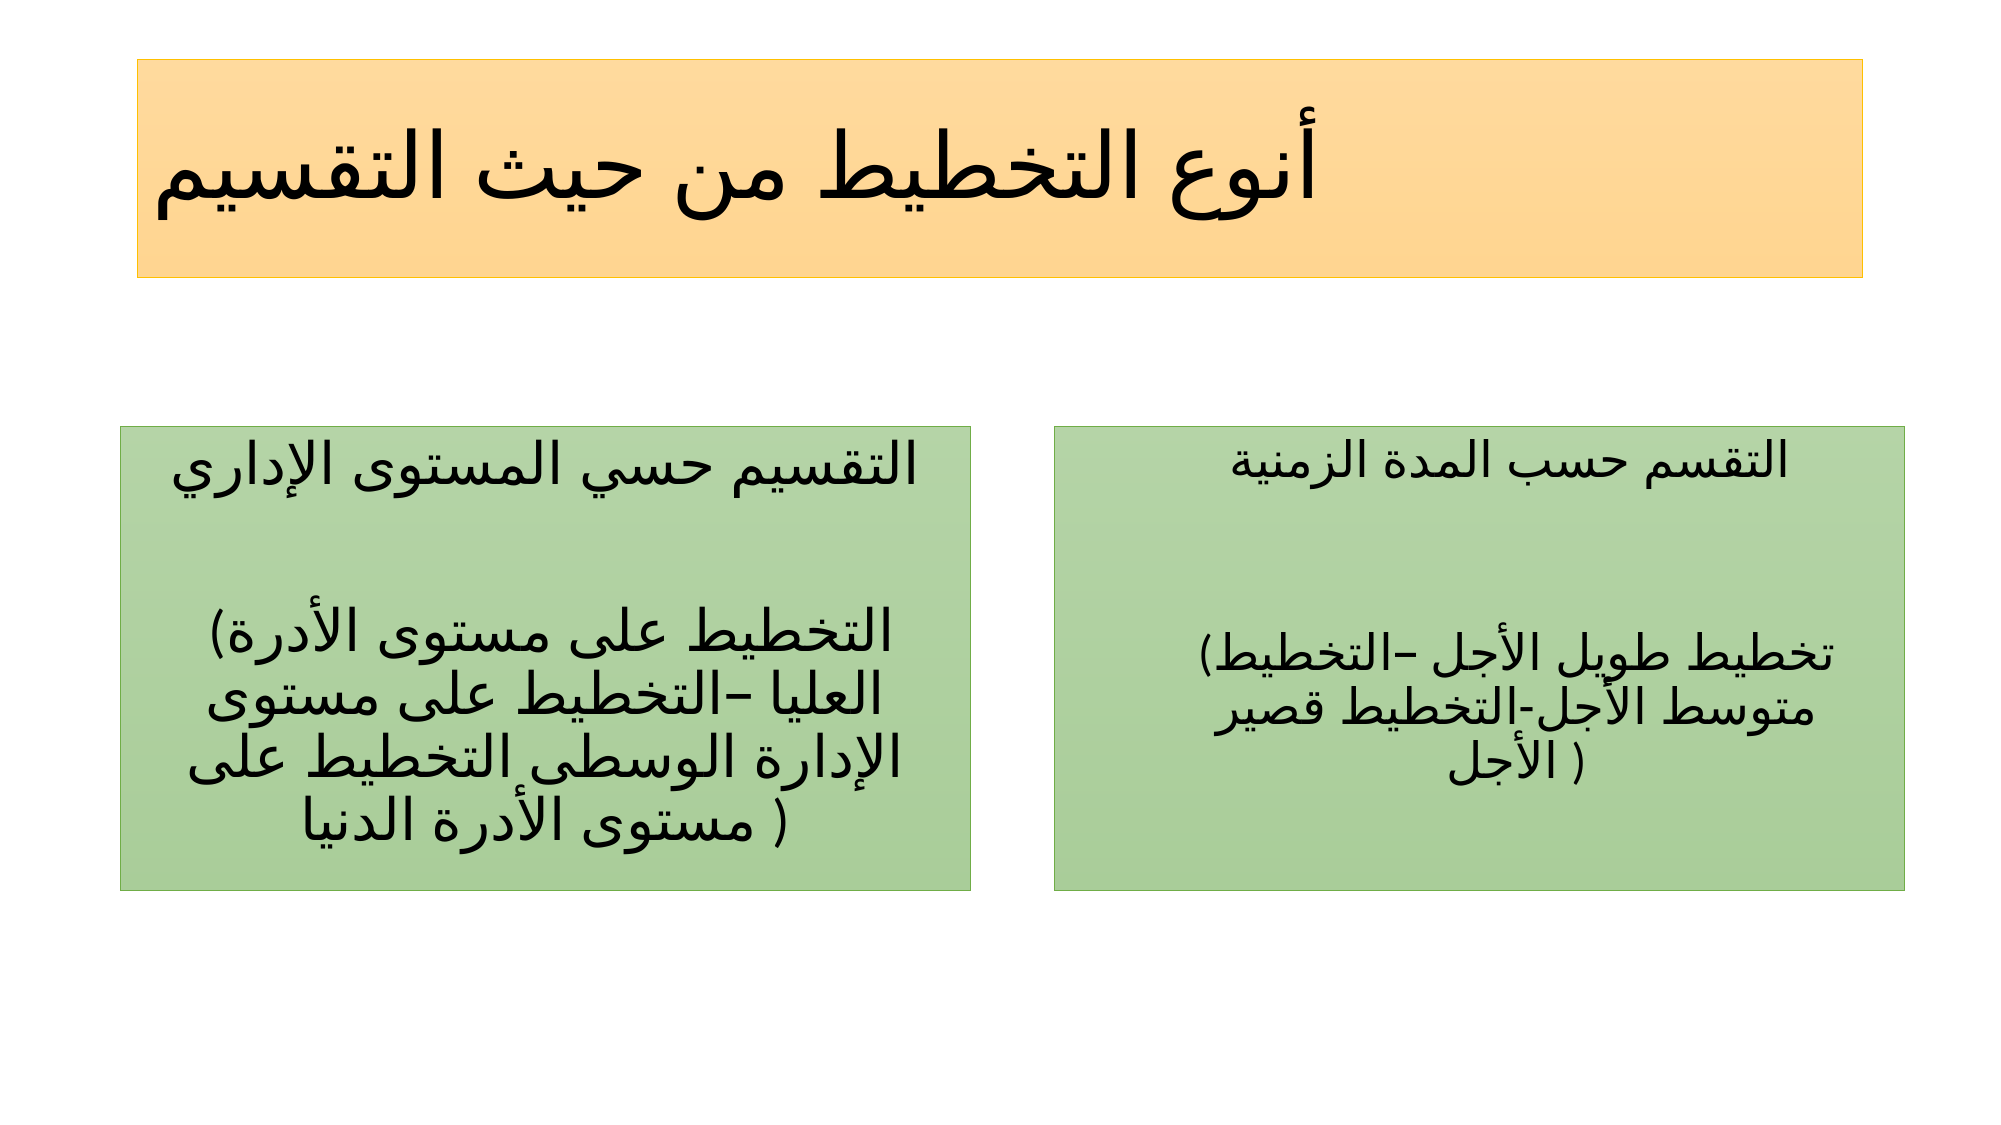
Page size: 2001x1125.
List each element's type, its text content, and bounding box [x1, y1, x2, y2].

list التقسم حسب المدة الزمنية (تخطيط طويل الأجل –التخطيط متوسط الأجل-التخطيط قصير الأجل ) [1054, 426, 1905, 891]
list التقسيم حسي المستوى الإداري (التخطيط على مستوى الأدرة العليا –التخطيط على مستوى الإدارة الوسطى التخطيط على مستوى الأدرة الدنيا ) [120, 426, 971, 891]
title أنوع التخطيط من حيث التقسيم [137, 59, 1863, 278]
